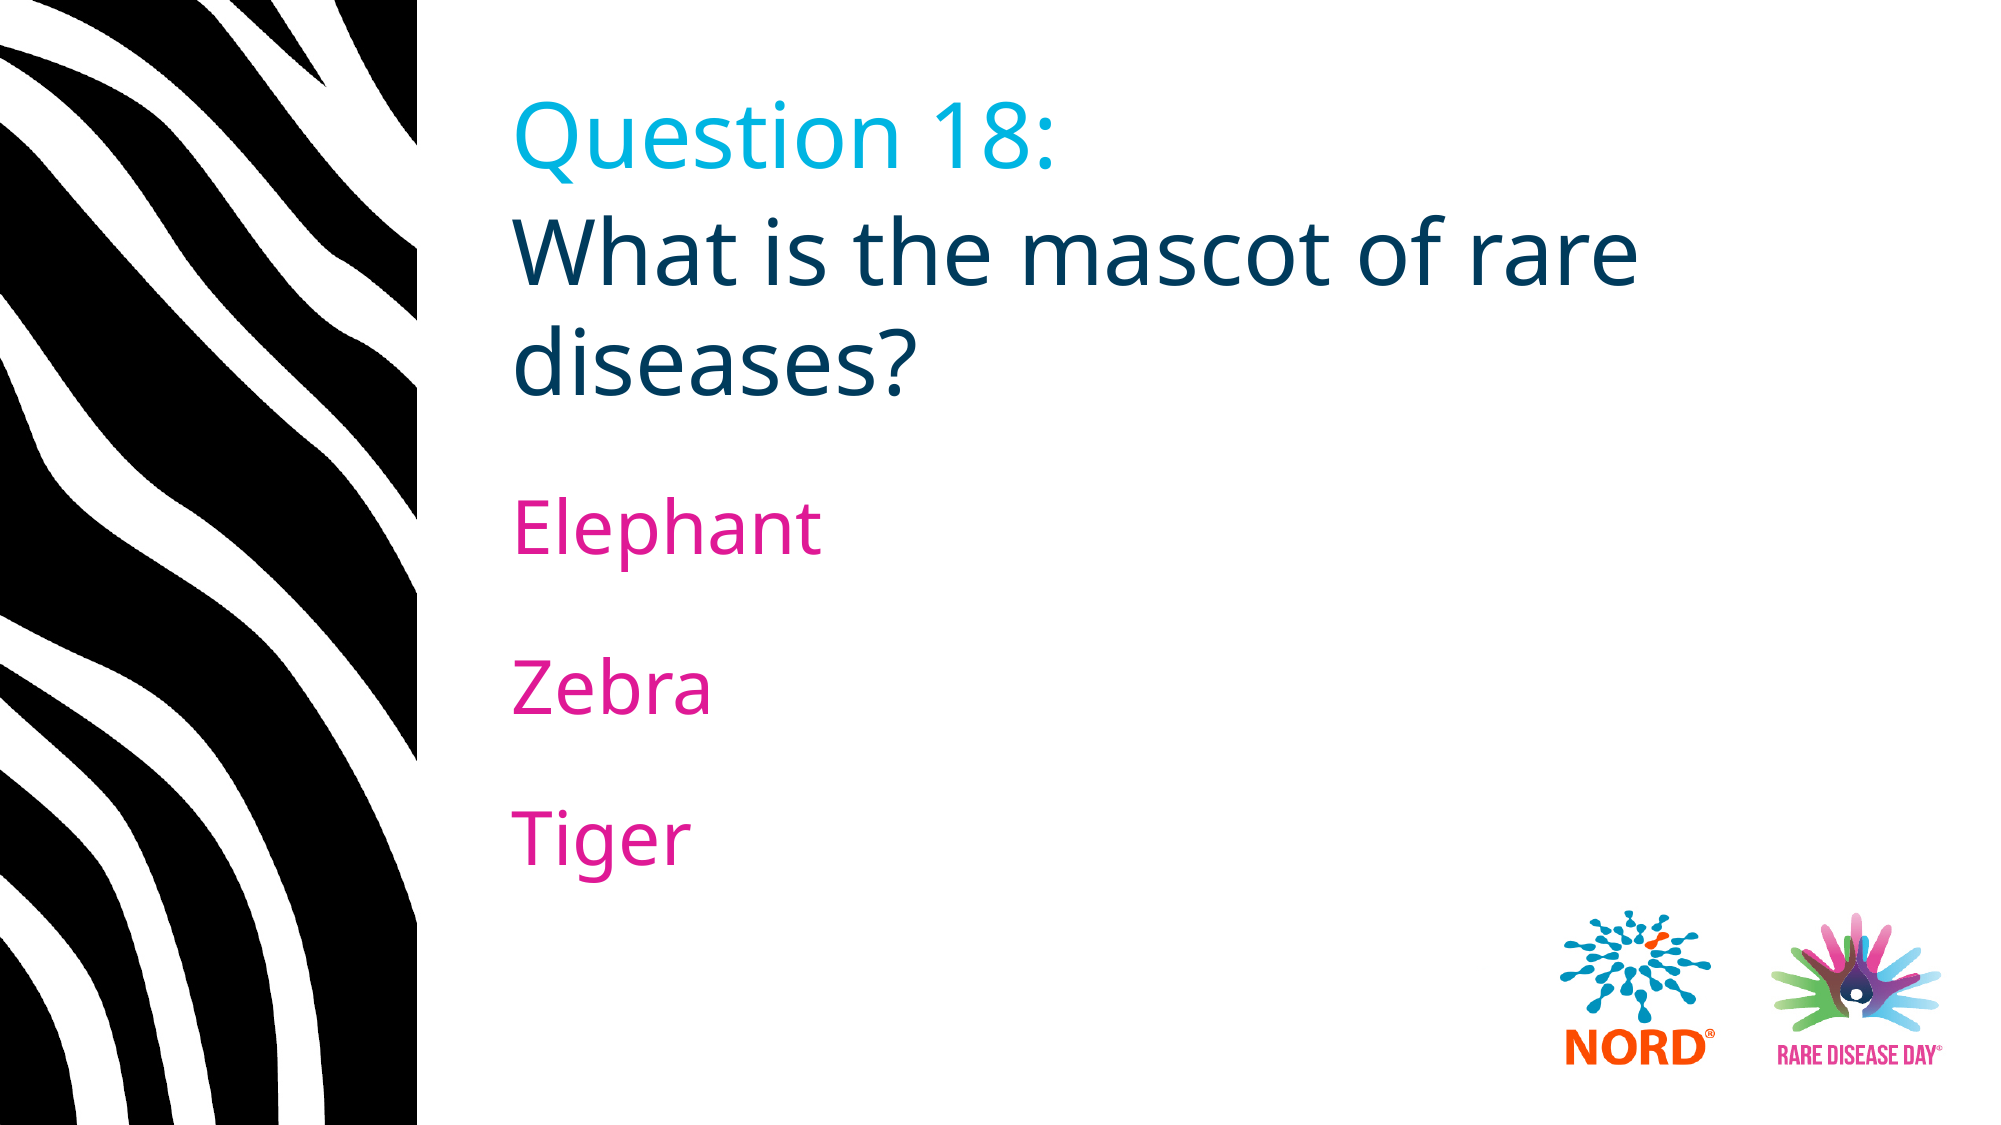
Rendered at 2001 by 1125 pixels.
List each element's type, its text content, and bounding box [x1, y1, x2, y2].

picture [0, 0, 2001, 1125]
text_box Zebra [496, 642, 1889, 754]
text_box What is the mascot of rare diseases? [496, 186, 2000, 422]
text_box Tiger [496, 793, 1916, 922]
list Elephant [496, 482, 1916, 604]
title Question 18: [496, 78, 1863, 186]
